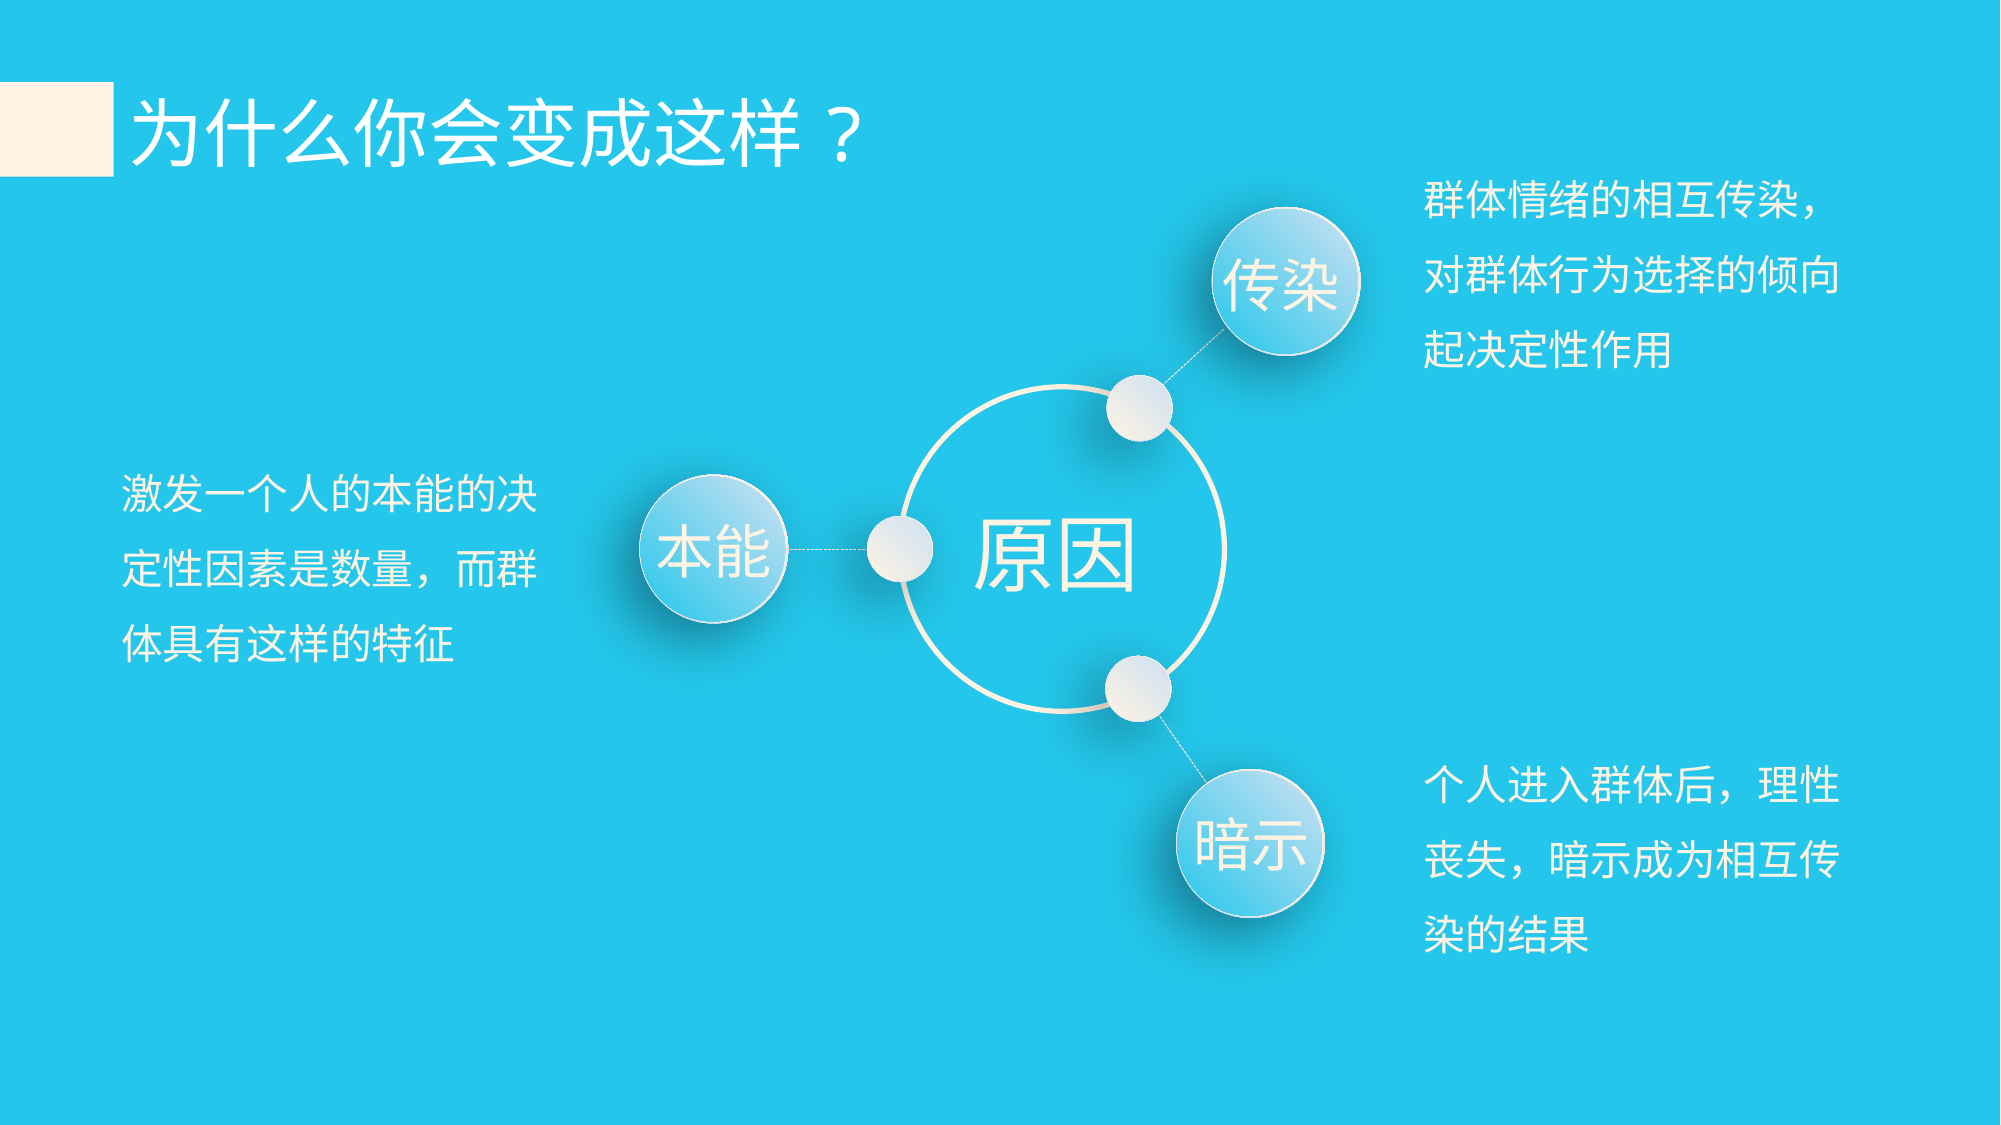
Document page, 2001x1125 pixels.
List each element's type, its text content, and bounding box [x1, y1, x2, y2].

text_box 群体情绪的相互传染，对群体行为选择的倾向起决定性作用 [1408, 141, 1868, 382]
text_box 激发一个人的本能的决定性因素是数量，而群体具有这样的特征 [106, 435, 565, 676]
text_box 个人进入群体后，理性丧失，暗示成为相互传染的结果 [1408, 726, 1868, 967]
text_box 为什么你会变成这样? [113, 79, 888, 185]
text_box [0, 81, 115, 178]
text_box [639, 207, 1361, 918]
